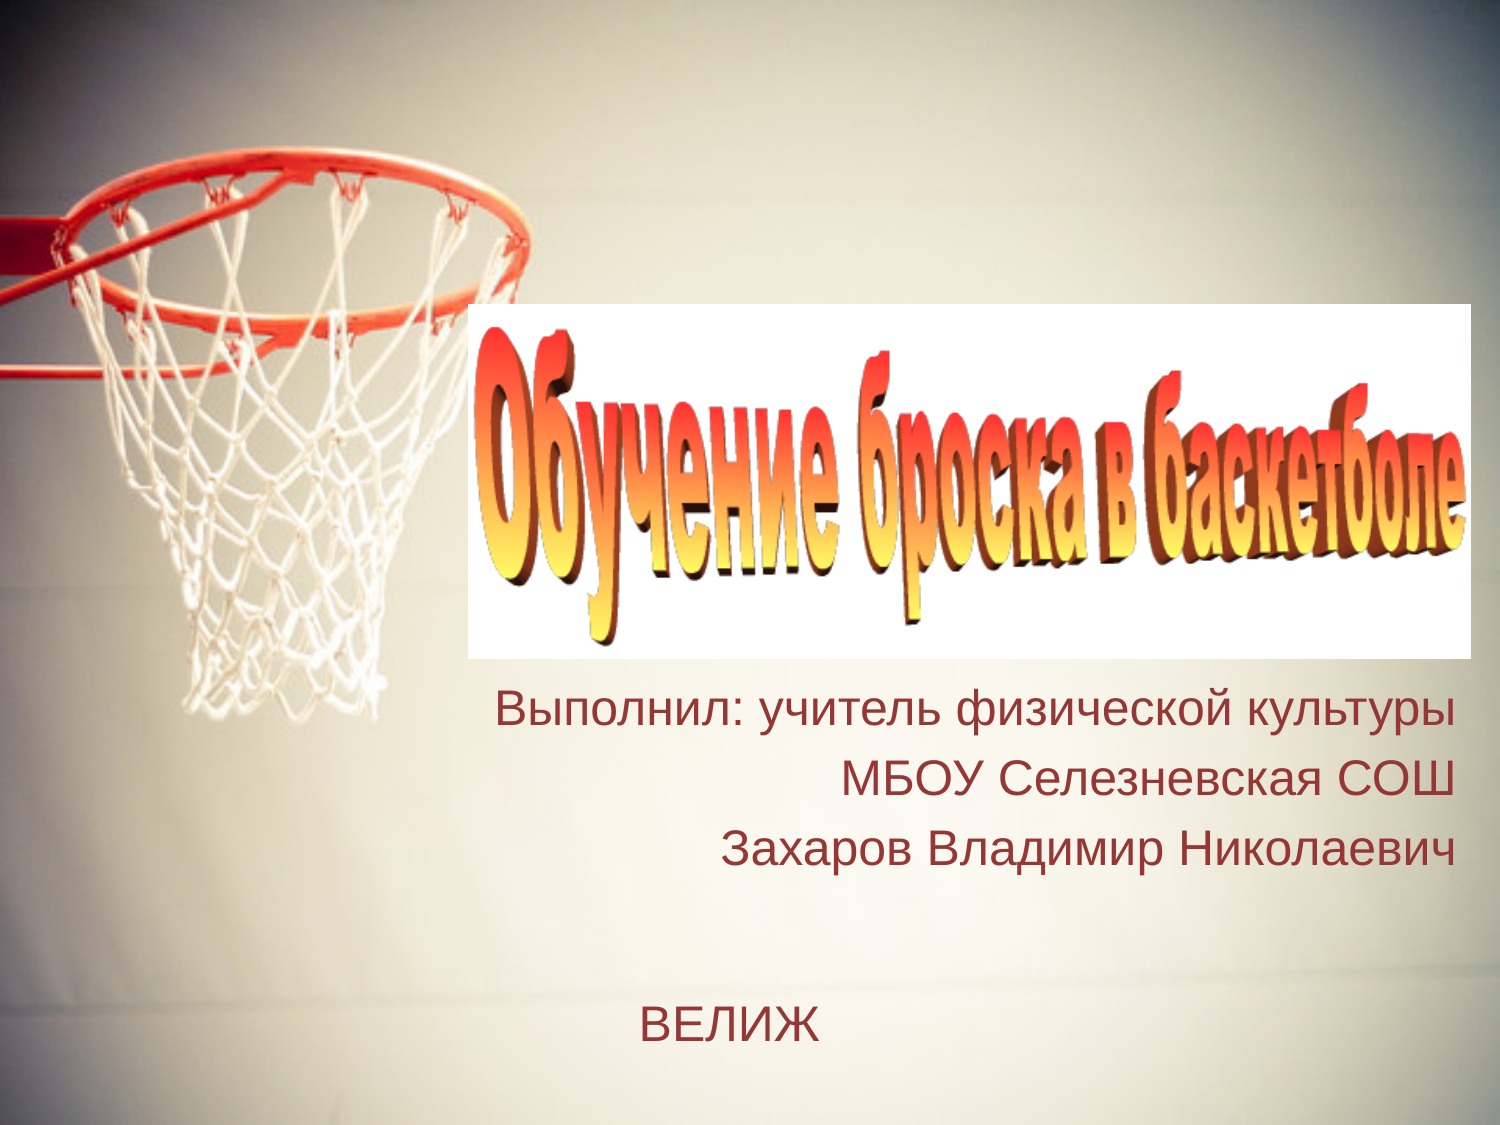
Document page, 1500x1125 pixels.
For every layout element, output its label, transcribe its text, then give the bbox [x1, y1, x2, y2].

subtitle Выполнил: учитель физической культуры МБОУ Селезневская СОШ Захаров Владимир Николаевич [421, 667, 1472, 956]
text_box ВЕЛИЖ [623, 984, 835, 1060]
picture [0, 0, 1500, 1125]
